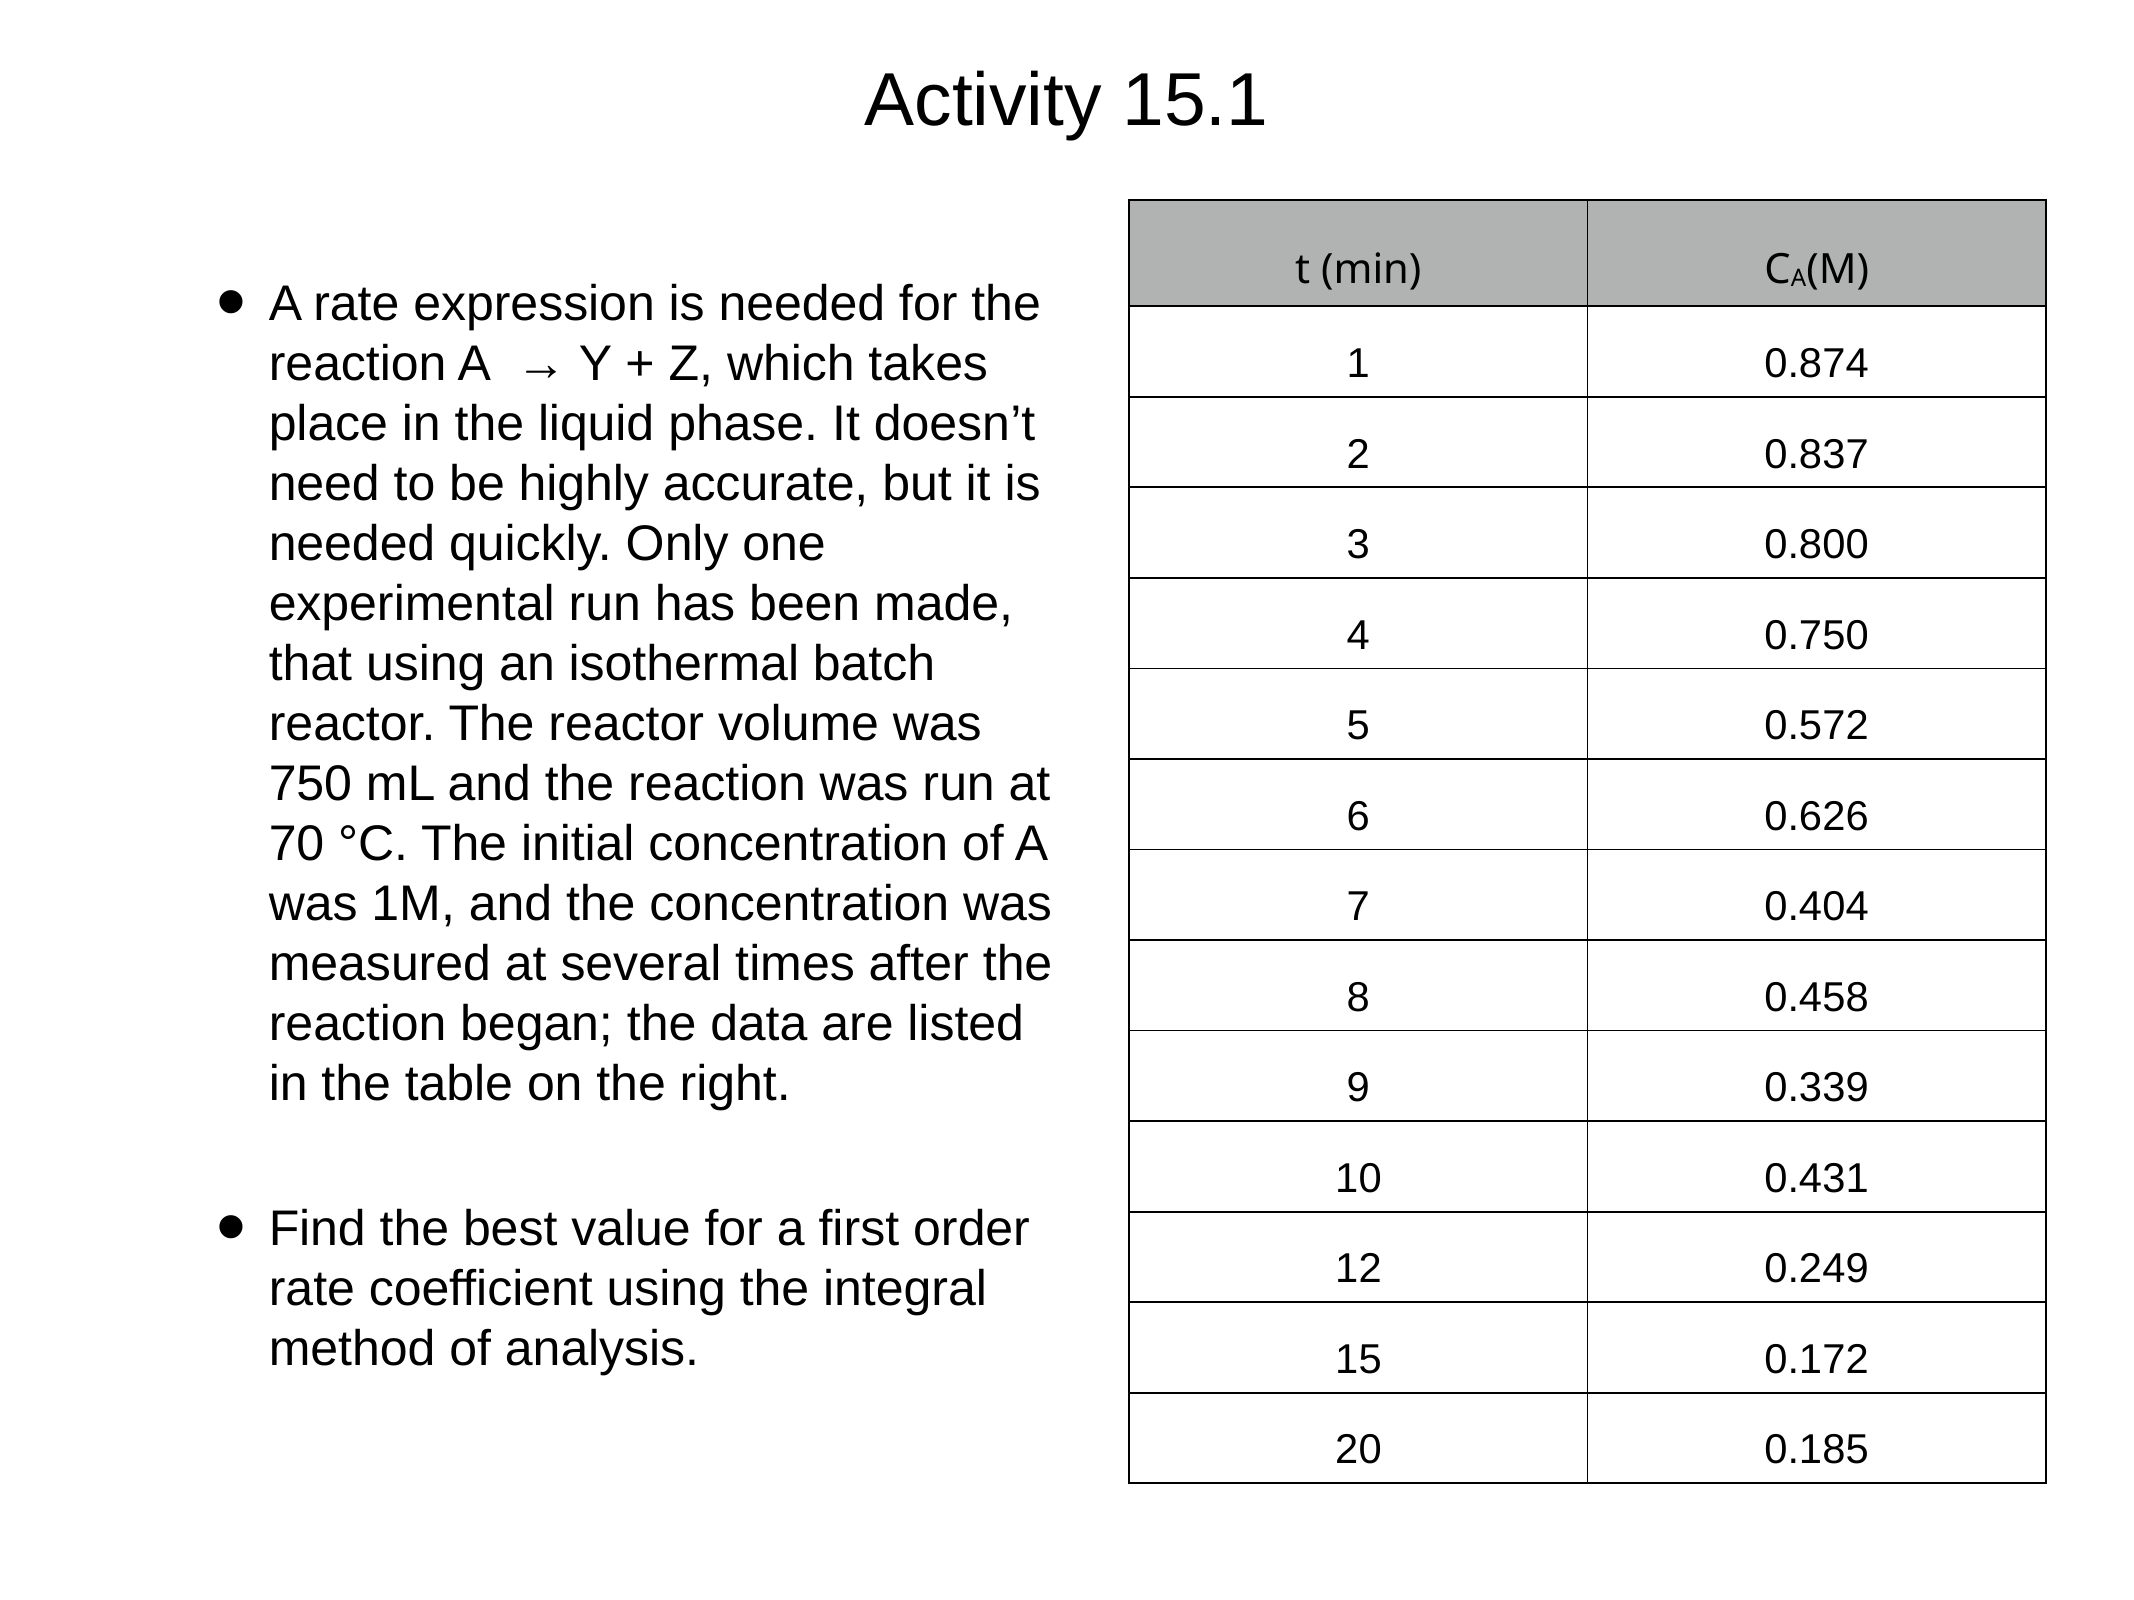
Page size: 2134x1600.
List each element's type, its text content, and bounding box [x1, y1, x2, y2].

table_header CA(M) [1588, 201, 2045, 305]
title Activity 15.1 [208, 41, 1925, 250]
table_cell 0.626 [1588, 760, 2045, 849]
table_cell 0.800 [1588, 488, 2045, 577]
table_cell 0.750 [1588, 579, 2045, 668]
table_cell 0.431 [1588, 1122, 2045, 1211]
table_cell 15 [1130, 1303, 1587, 1392]
table_cell 2 [1130, 398, 1587, 486]
table_cell 6 [1130, 760, 1587, 849]
table_cell 4 [1130, 579, 1587, 668]
table_cell 0.458 [1588, 941, 2045, 1030]
list A rate expression is needed for the reaction A → Y + Z, which takes place in the liquid phase. It doesn’t need to be highly accurate, but it is needed quickly. Only one experimental run has been made, that using an isothermal batch reactor. The reactor volume was 750 mL and the reaction was run at 70 °C. The initial concentration of A was 1M, and the concentration was measured at several times after the reaction began; the data are listed in the table on the right. Find the best value for a first order rate coefficient using the integral method of analysis. [208, 262, 1067, 1461]
table_cell 12 [1130, 1213, 1587, 1301]
table_cell 3 [1130, 488, 1587, 577]
table_cell 0.837 [1588, 398, 2045, 486]
table_cell 0.185 [1588, 1394, 2045, 1482]
table_cell 0.172 [1588, 1303, 2045, 1392]
table_cell 10 [1130, 1122, 1587, 1211]
table_header t (min) [1130, 201, 1587, 305]
table_cell 0.874 [1588, 307, 2045, 396]
table_cell 0.249 [1588, 1213, 2045, 1301]
table_cell 20 [1130, 1394, 1587, 1482]
table_cell 0.572 [1588, 669, 2045, 758]
table_cell 0.404 [1588, 850, 2045, 939]
table_cell 7 [1130, 850, 1587, 939]
table_cell 1 [1130, 307, 1587, 396]
table_cell 5 [1130, 669, 1587, 758]
table_cell 8 [1130, 941, 1587, 1030]
table_cell 0.339 [1588, 1031, 2045, 1120]
table_cell 9 [1130, 1031, 1587, 1120]
